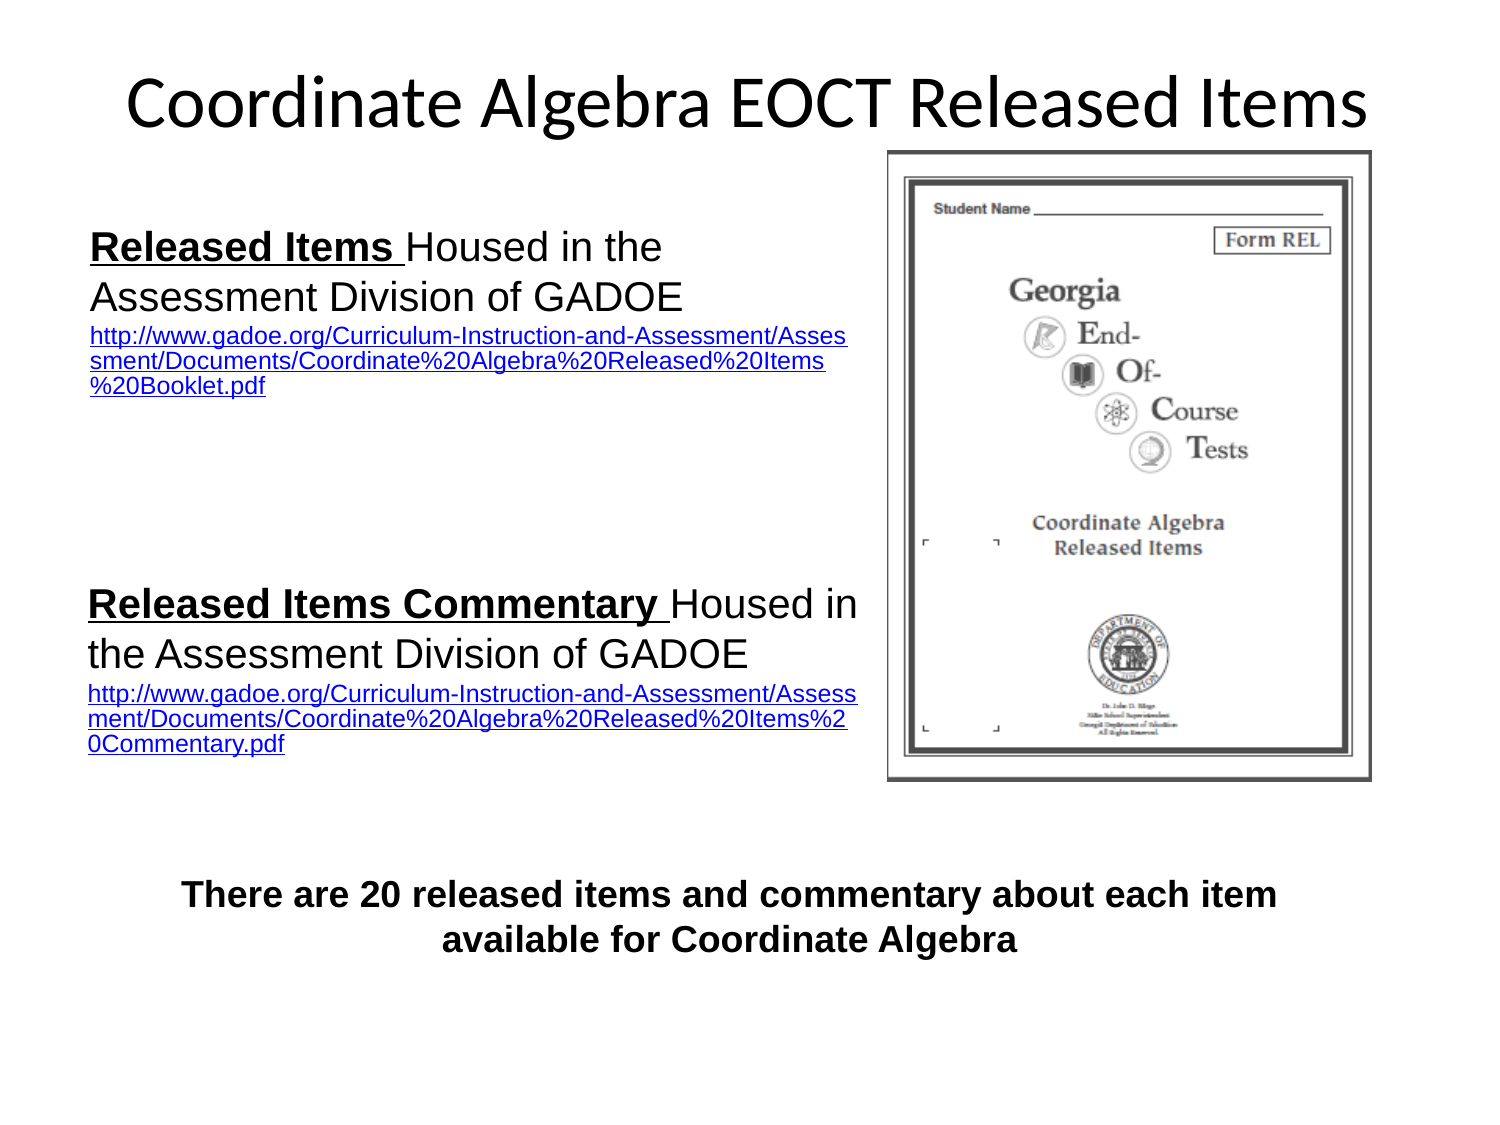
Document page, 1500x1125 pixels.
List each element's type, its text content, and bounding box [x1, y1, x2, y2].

picture [887, 150, 1372, 782]
title Coordinate Algebra EOCT Released Items [73, 45, 1423, 151]
text_box There are 20 released items and commentary about each item available for Coordinate Algebra [87, 862, 1372, 968]
text_box Released Items Commentary Housed in the Assessment Division of GADOE http://www.gadoe.org/Curriculum-Instruction-and-Assessment/Assessment/Documents/Coordinate%20Algebra%20Released%20Items%20Commentary.pdf [72, 569, 874, 715]
text_box Released Items Housed in the Assessment Division of GADOE http://www.gadoe.org/Curriculum-Instruction-and-Assessment/Assessment/Documents/Coordinate%20Algebra%20Released%20Items%20Booklet.pdf [75, 212, 863, 358]
